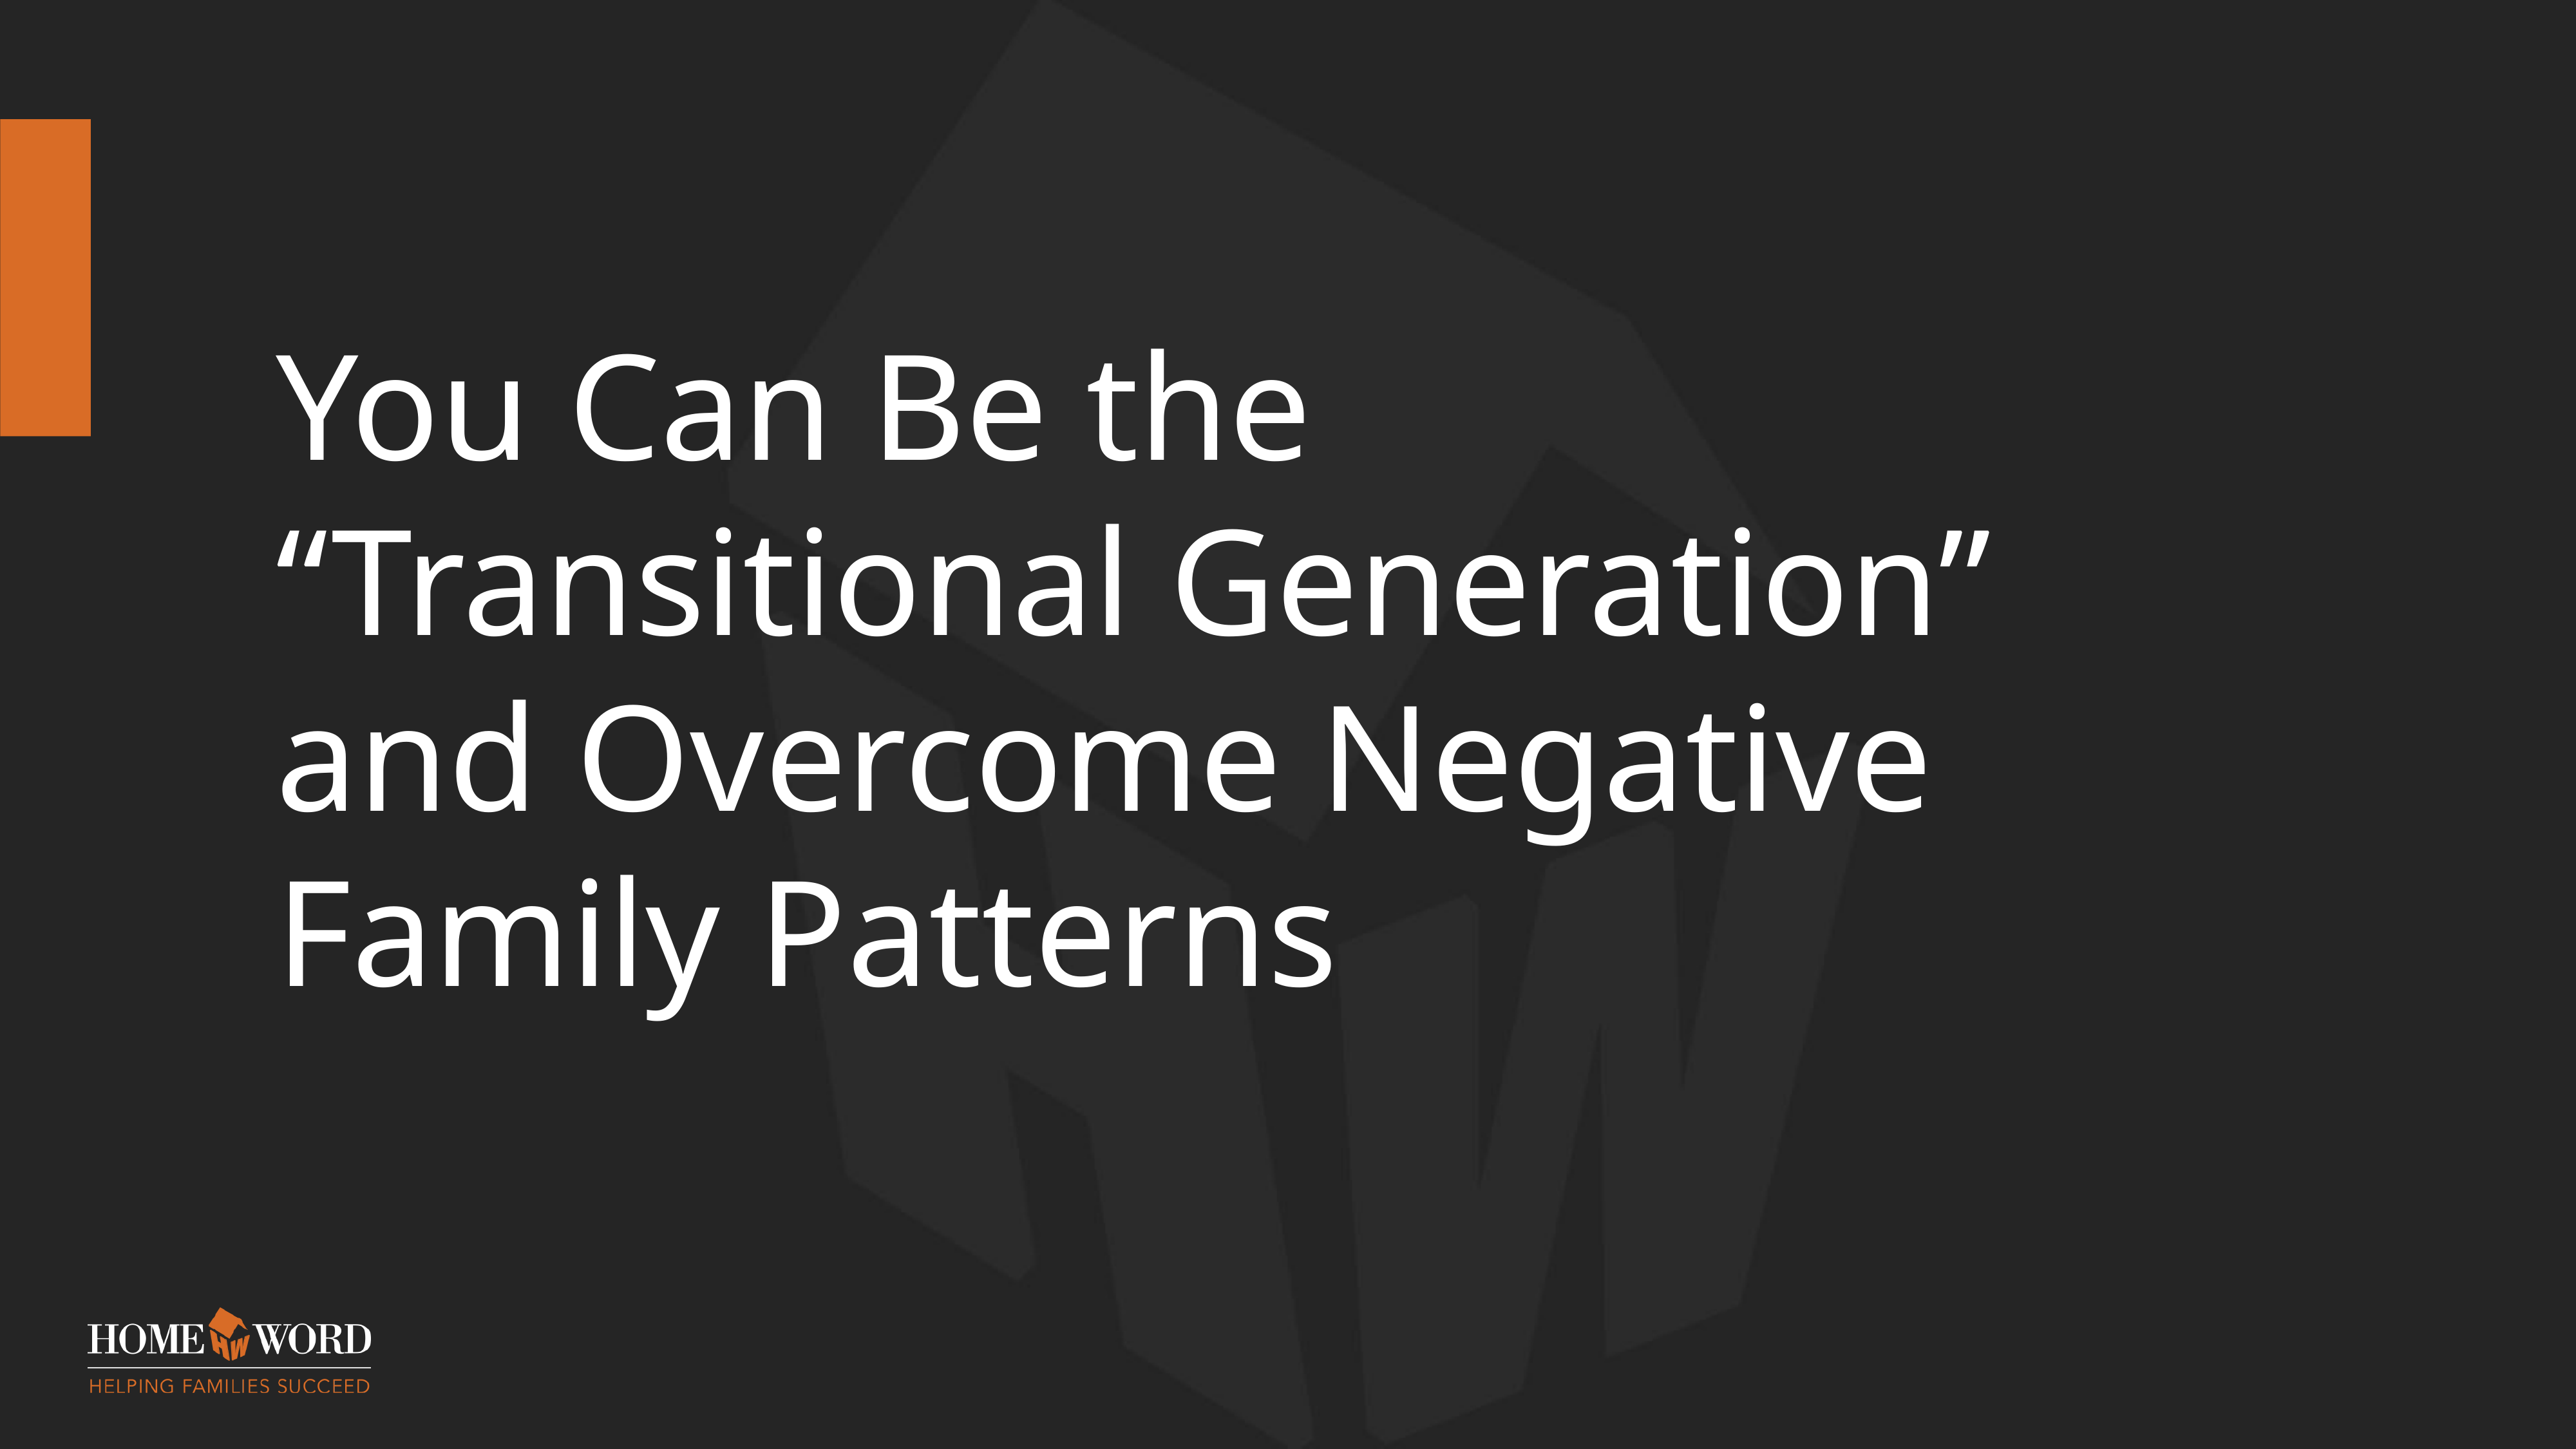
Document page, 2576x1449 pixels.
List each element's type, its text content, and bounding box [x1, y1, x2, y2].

picture [0, 0, 2576, 1449]
title You Can Be the “Transitional Generation” and Overcome Negative Family Patterns [270, 308, 2190, 1074]
